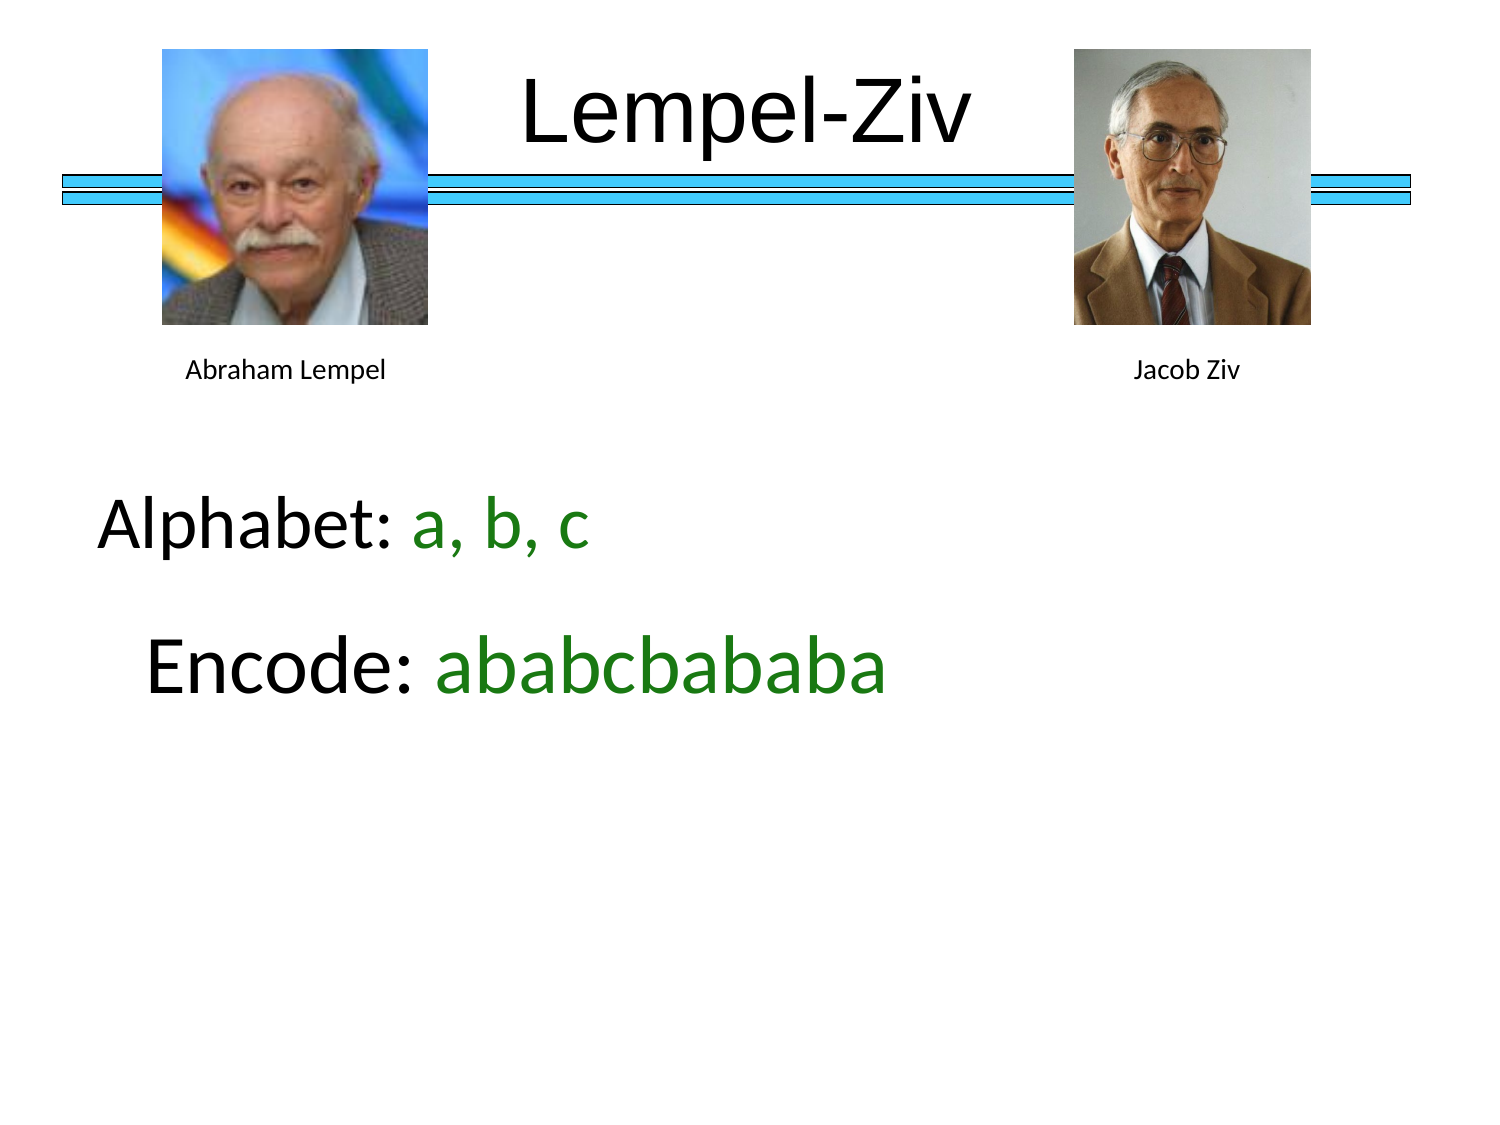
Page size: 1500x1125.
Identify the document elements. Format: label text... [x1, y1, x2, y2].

picture [162, 49, 428, 326]
title Lempel-Ziv [112, 0, 1388, 173]
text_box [432, 174, 1069, 205]
text_box Jacob Ziv [1127, 349, 1248, 385]
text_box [1315, 174, 1411, 205]
text_box Abraham Lempel [178, 349, 394, 385]
text_box Encode: ababcbababa [138, 609, 896, 710]
text_box Alphabet: a, b, c [91, 473, 812, 576]
picture [1074, 49, 1311, 326]
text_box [62, 174, 157, 205]
